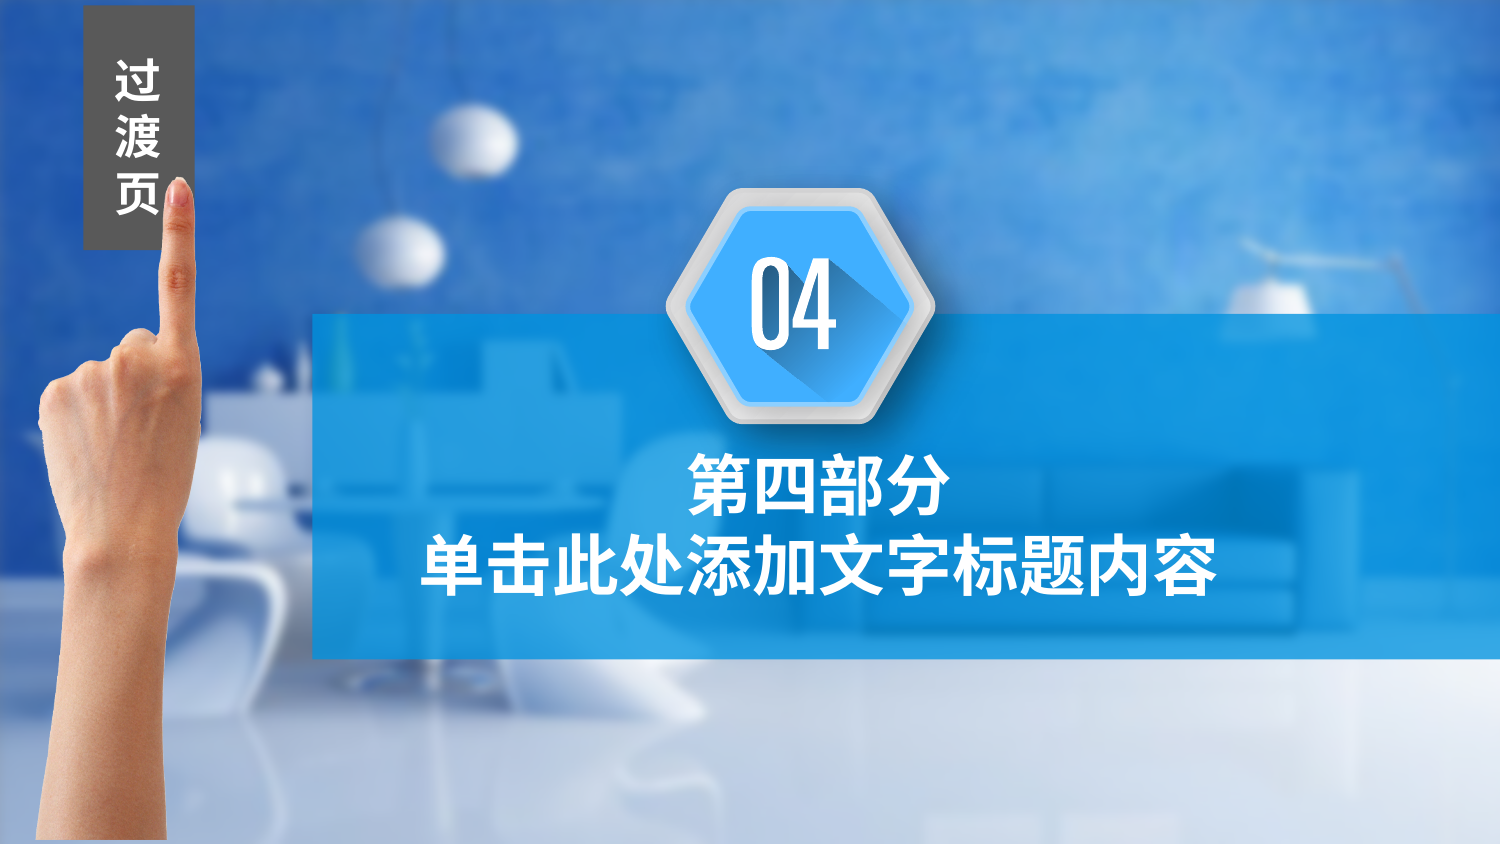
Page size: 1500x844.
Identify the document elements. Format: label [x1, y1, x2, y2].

text_box [83, 5, 198, 161]
picture [0, 0, 1500, 844]
text_box [667, 190, 934, 422]
